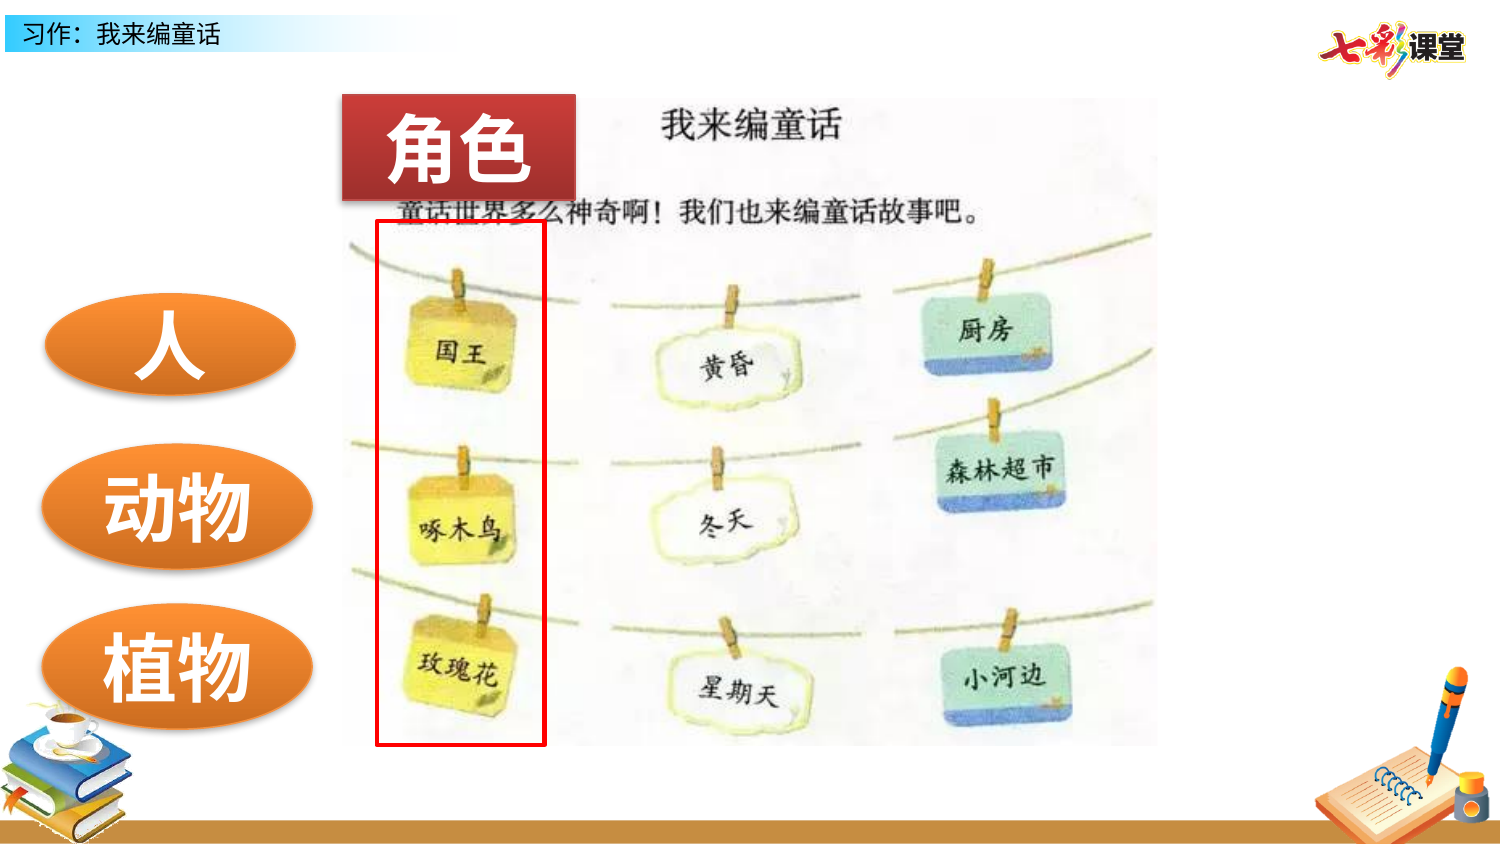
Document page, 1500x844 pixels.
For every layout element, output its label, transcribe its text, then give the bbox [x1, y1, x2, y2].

picture [0, 700, 146, 844]
text_box 人 [44, 293, 296, 397]
text_box 角色 [342, 94, 576, 98]
picture [1303, 652, 1500, 844]
text_box 动物 [41, 443, 313, 571]
text_box 植物 [41, 603, 313, 730]
picture [1316, 20, 1468, 80]
picture [342, 98, 1158, 746]
